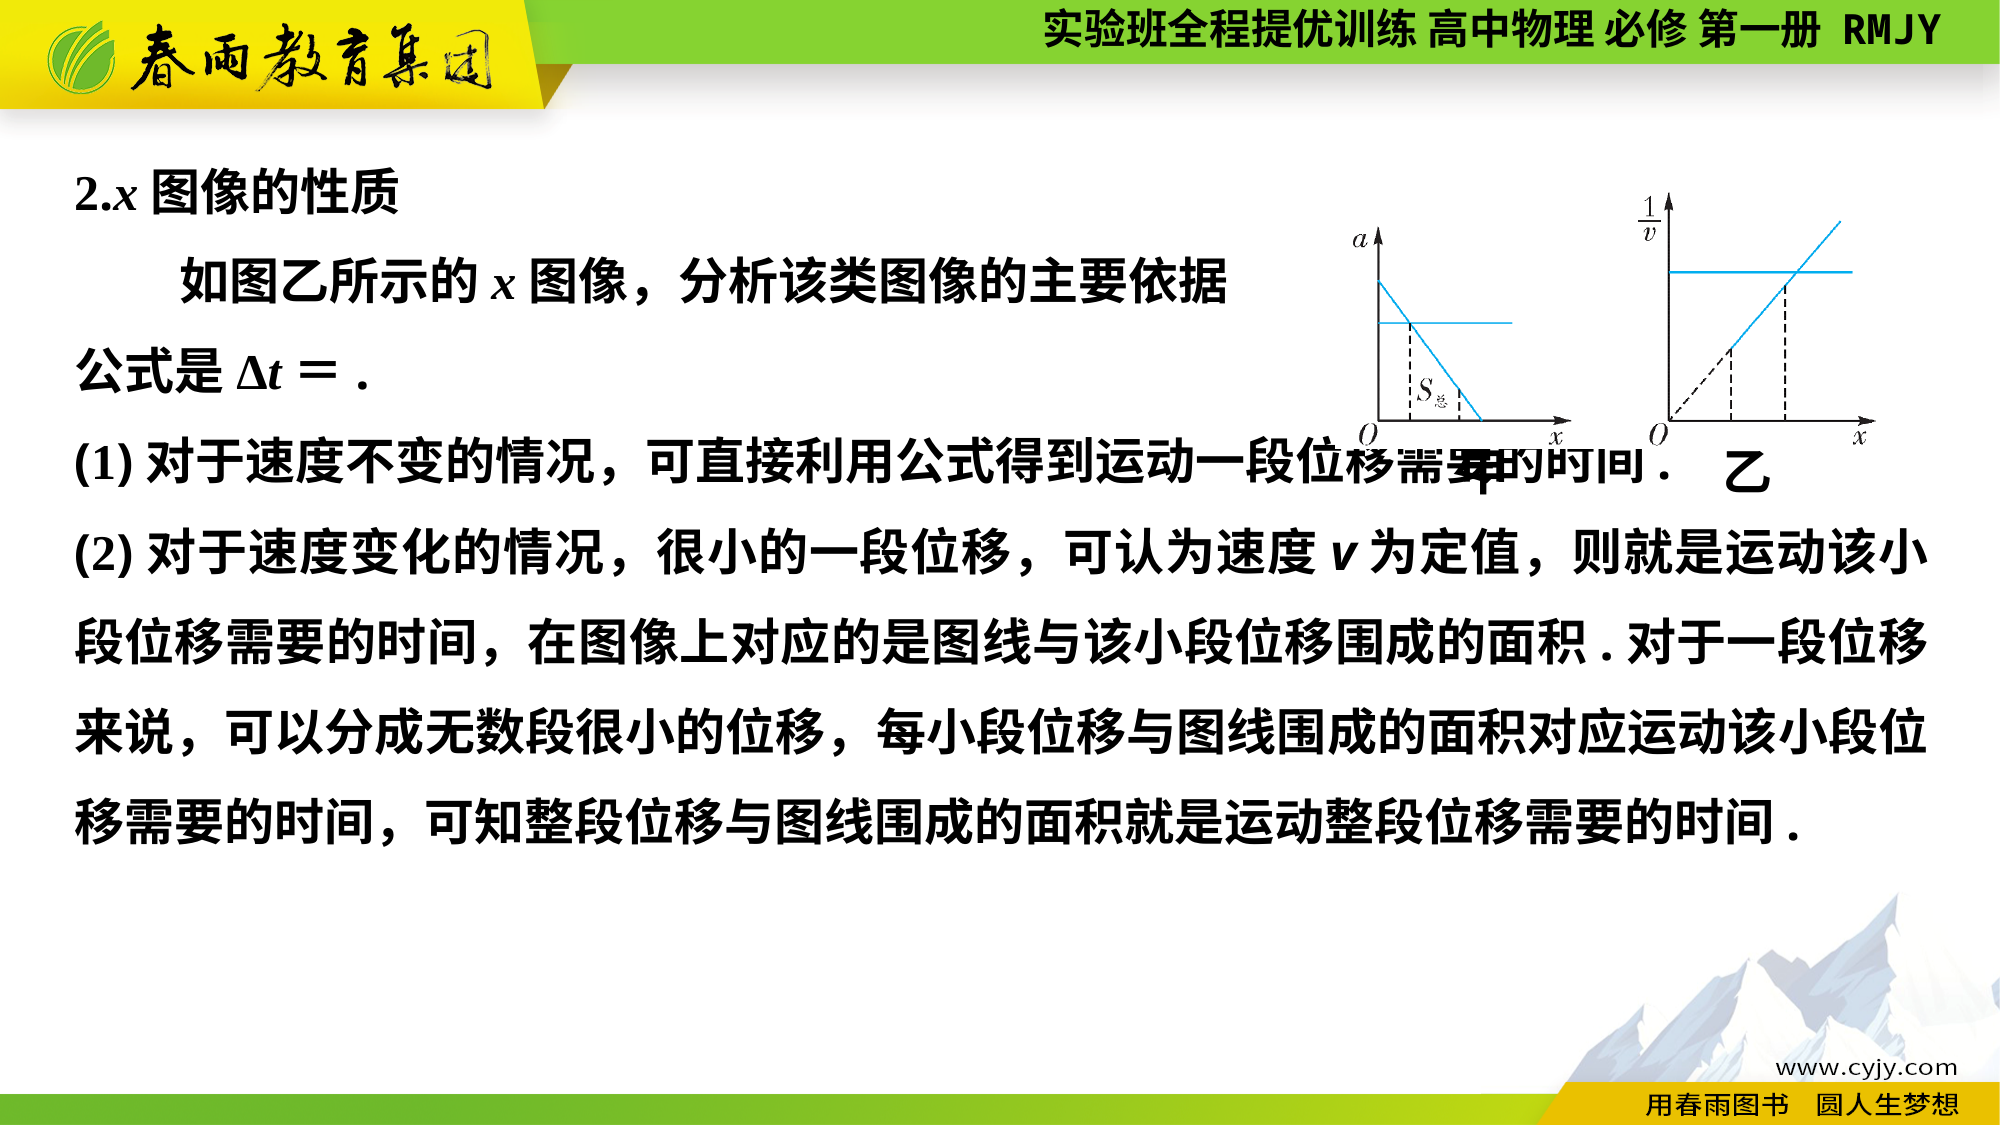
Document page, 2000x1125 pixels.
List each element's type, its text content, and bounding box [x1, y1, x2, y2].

picture [0, 0, 2000, 1125]
text_box 甲 乙 [1443, 459, 1788, 508]
